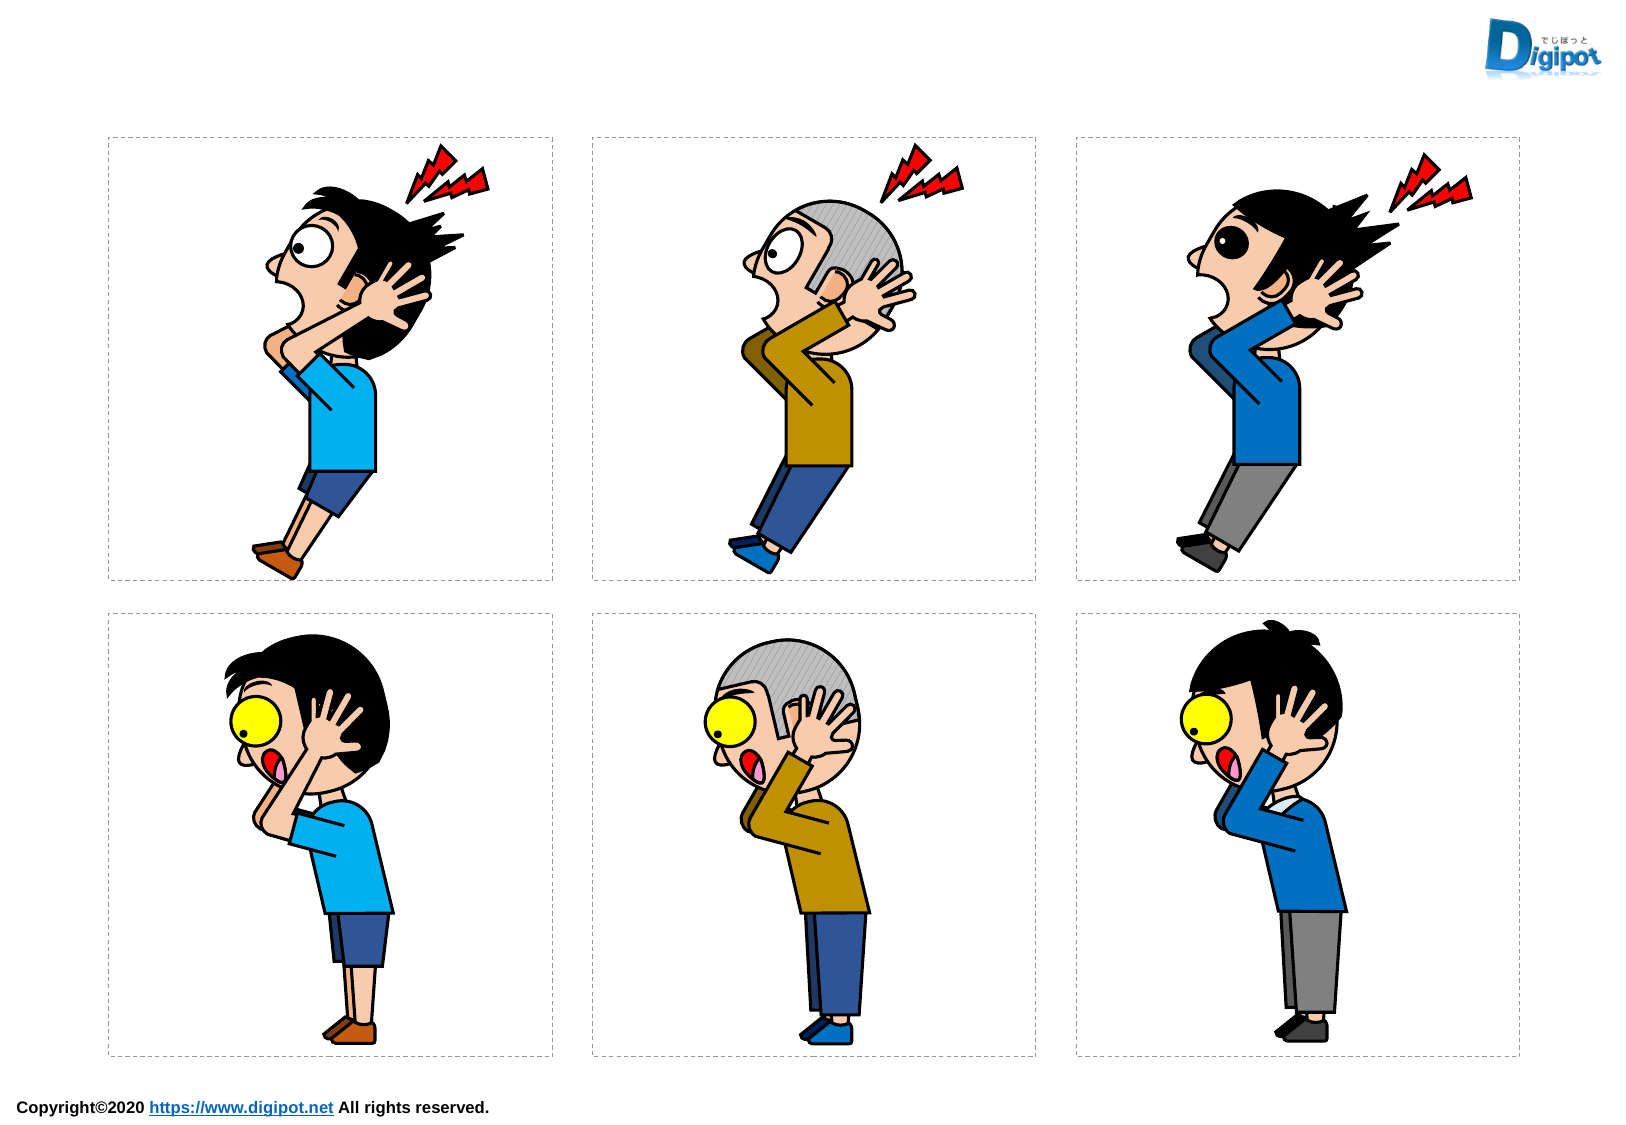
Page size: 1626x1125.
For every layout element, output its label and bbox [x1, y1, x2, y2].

text_box [225, 635, 411, 1044]
text_box [261, 149, 489, 580]
text_box [747, 149, 963, 574]
picture [1485, 18, 1602, 82]
text_box [705, 639, 896, 1044]
text_box [1181, 618, 1371, 1042]
text_box [1191, 158, 1472, 573]
